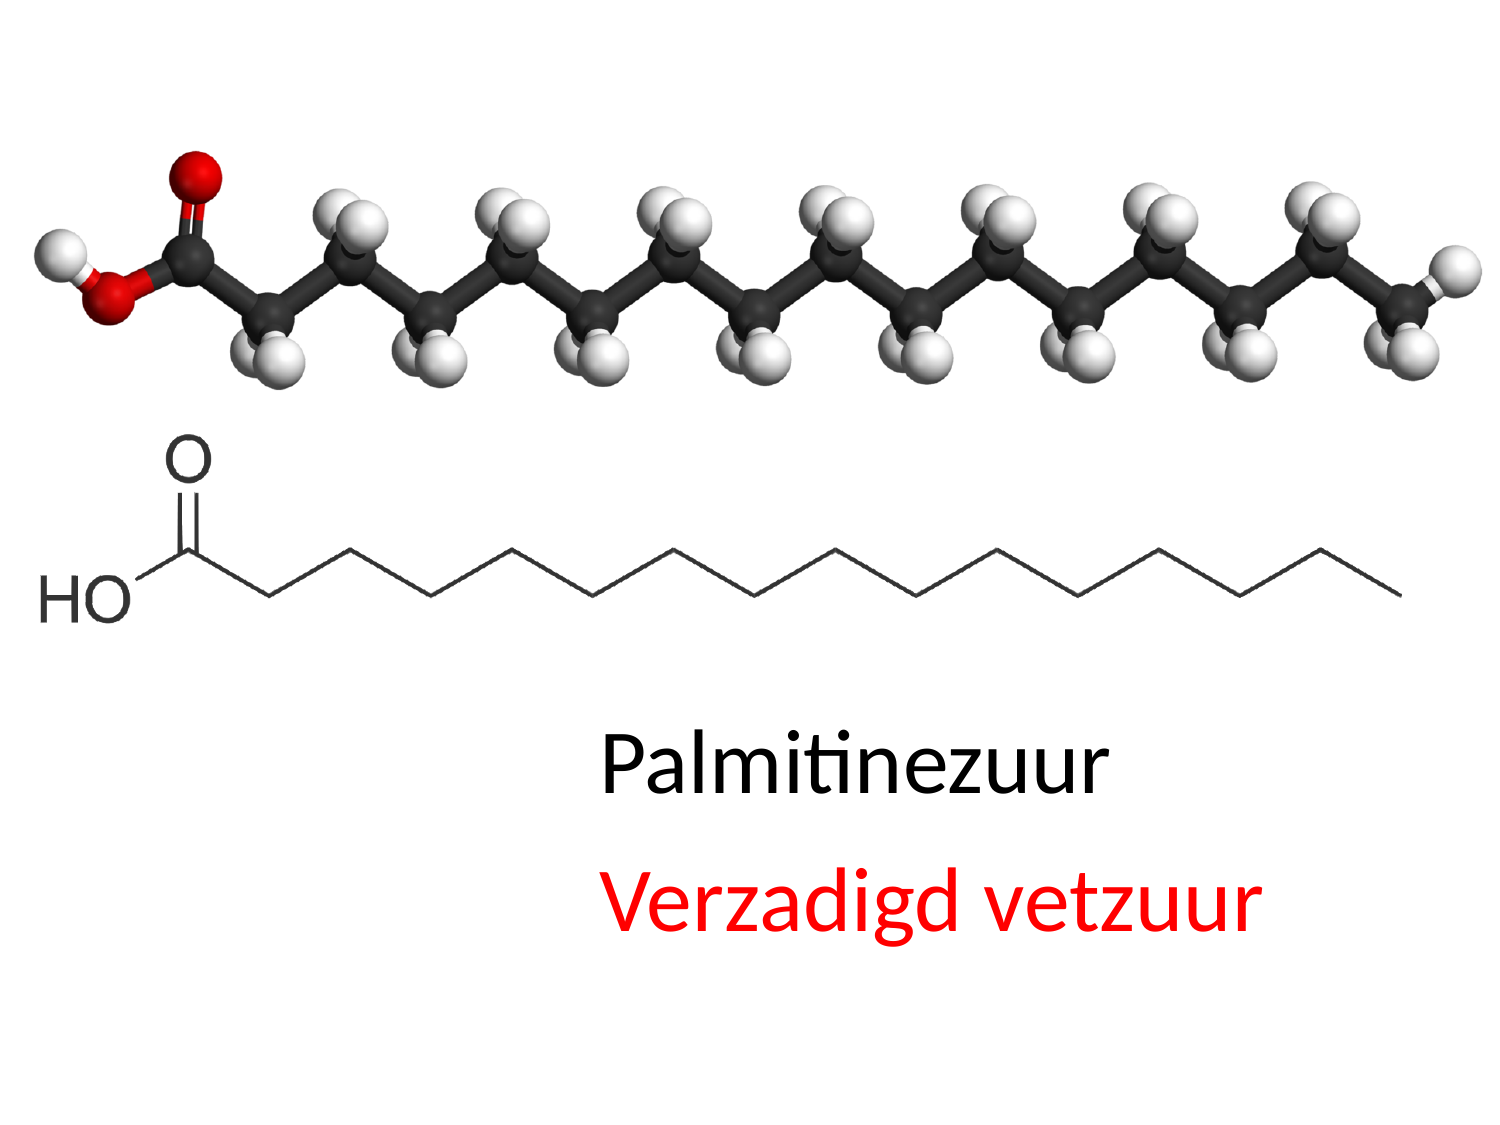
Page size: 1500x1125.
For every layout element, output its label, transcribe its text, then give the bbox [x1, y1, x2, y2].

text_box Palmitinezuur Verzadigd vetzuur [584, 695, 1500, 958]
picture [14, 81, 1500, 629]
